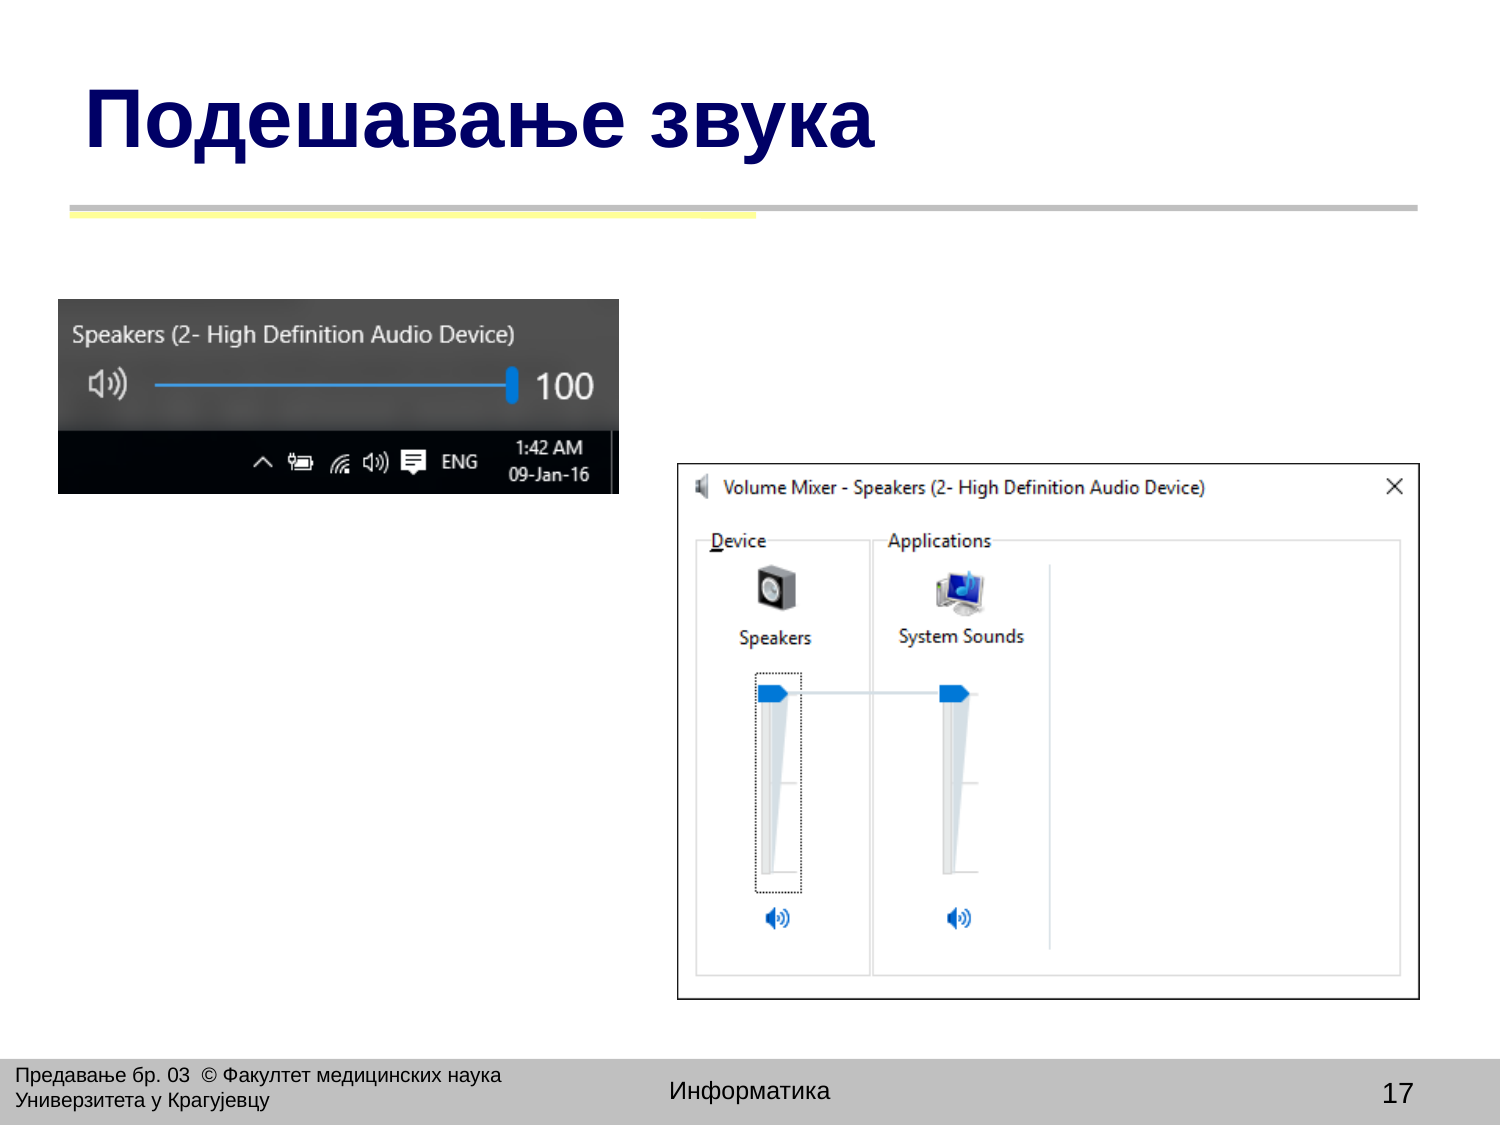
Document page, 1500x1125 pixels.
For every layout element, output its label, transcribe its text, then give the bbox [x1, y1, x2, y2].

slide_number Предавање бр. 03 © Факултет медицинских наука Универзитета у Крагујевцу [0, 1053, 614, 1108]
title Подешавање звука [69, 19, 1426, 208]
picture [58, 299, 619, 494]
picture [676, 463, 1420, 1001]
slide_number 17 [1079, 1066, 1430, 1125]
footer Информатика [512, 1066, 988, 1125]
